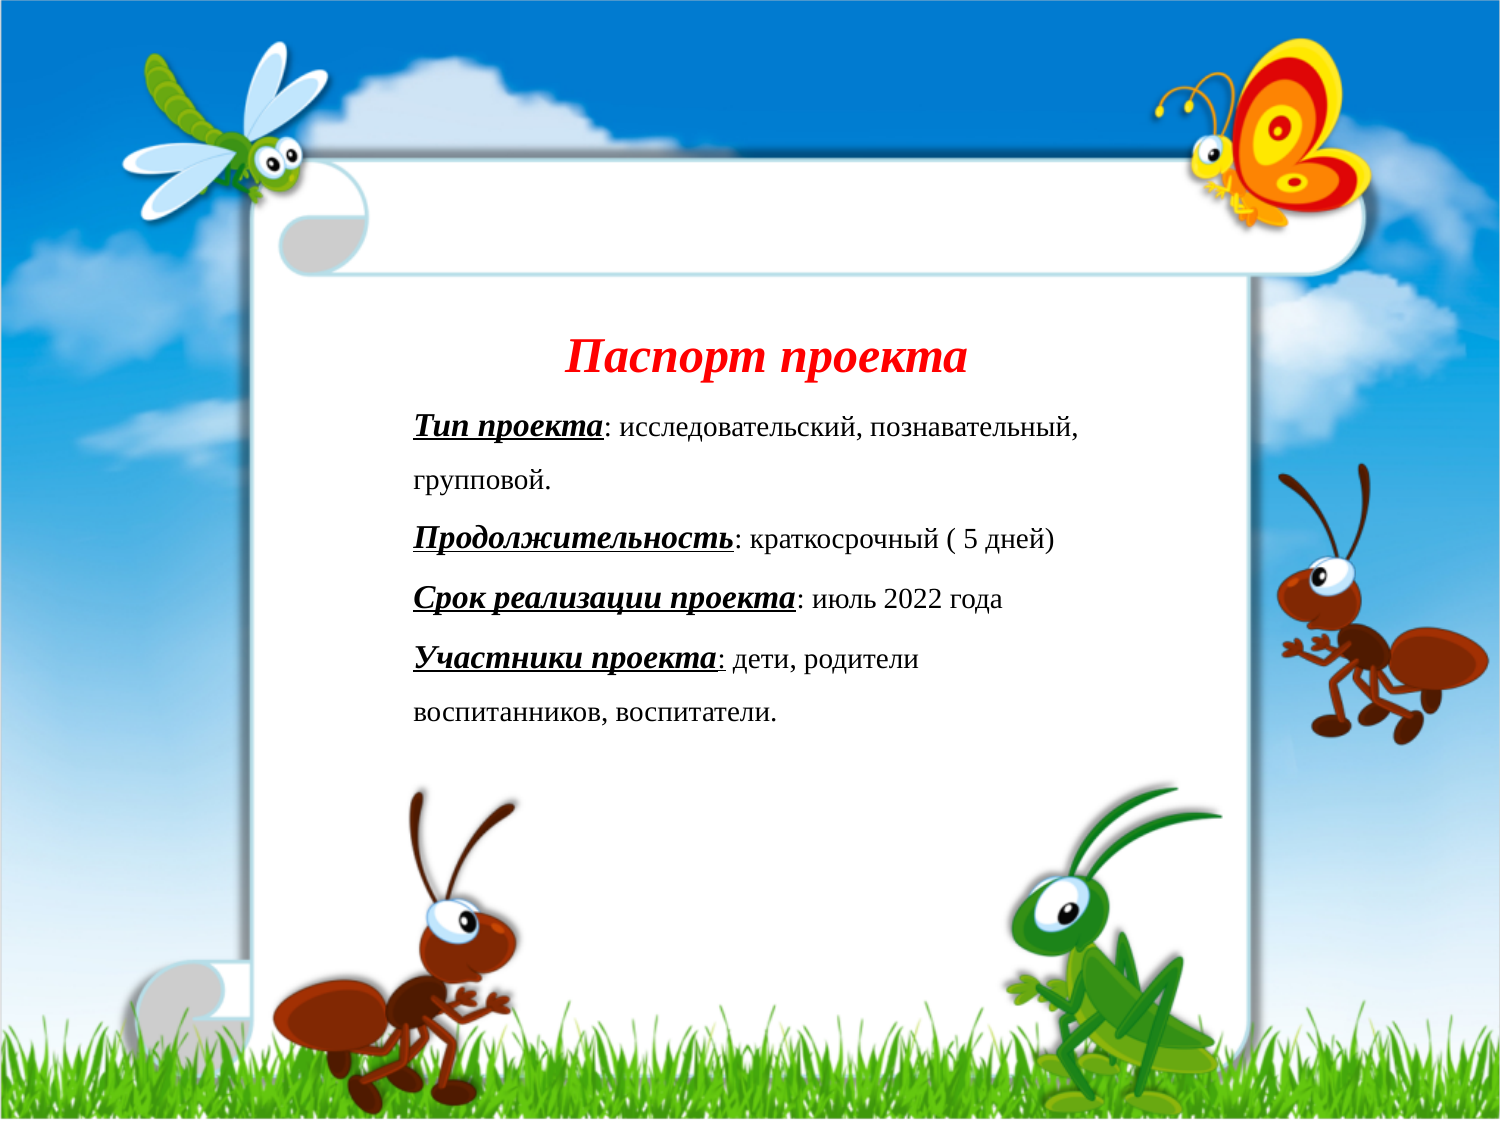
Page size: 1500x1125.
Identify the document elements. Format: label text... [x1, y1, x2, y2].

text_box Паспорт проекта Тип проекта: исследовательский, познавательный, групповой. Продолжительность: краткосрочный ( 5 дней) Срок реализации проекта: июль 2022 года Участники проекта: дети, родители воспитанников, воспитатели. [398, 315, 1137, 770]
picture [0, 0, 1500, 1125]
